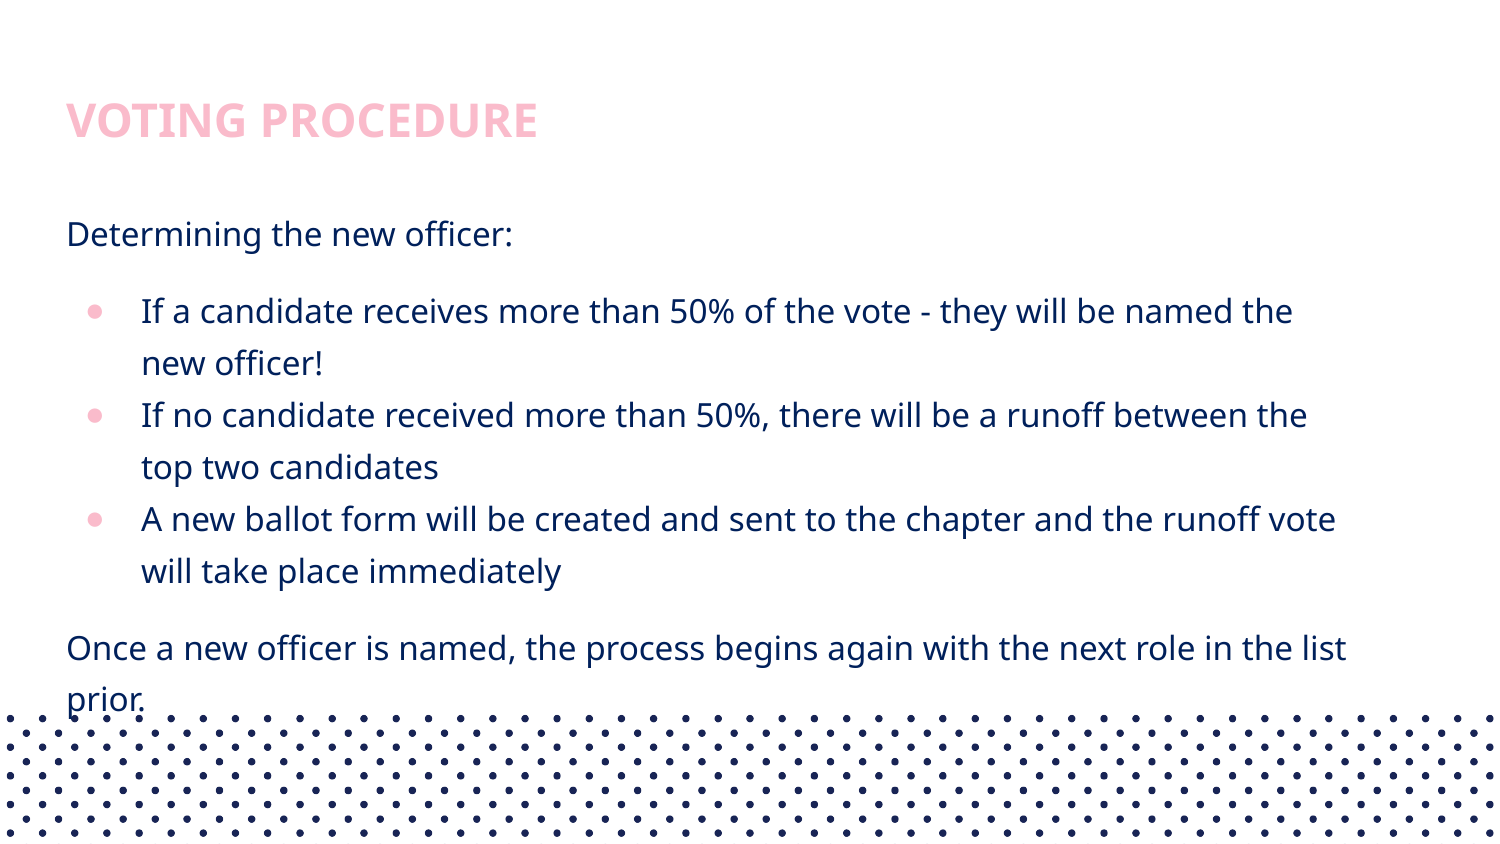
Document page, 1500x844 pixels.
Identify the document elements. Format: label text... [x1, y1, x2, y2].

list Determining the new officer: If a candidate receives more than 50% of the vote - they will be named the new officer! If no candidate received more than 50%, there will be a runoff between the top two candidates A new ballot form will be created and sent to the chapter and the runoff vote will take place immediately Once a new officer is named, the process begins again with the next role in the list prior. [51, 189, 1378, 750]
title VOTING PROCEDURE [51, 72, 1449, 167]
picture [0, 711, 1500, 844]
